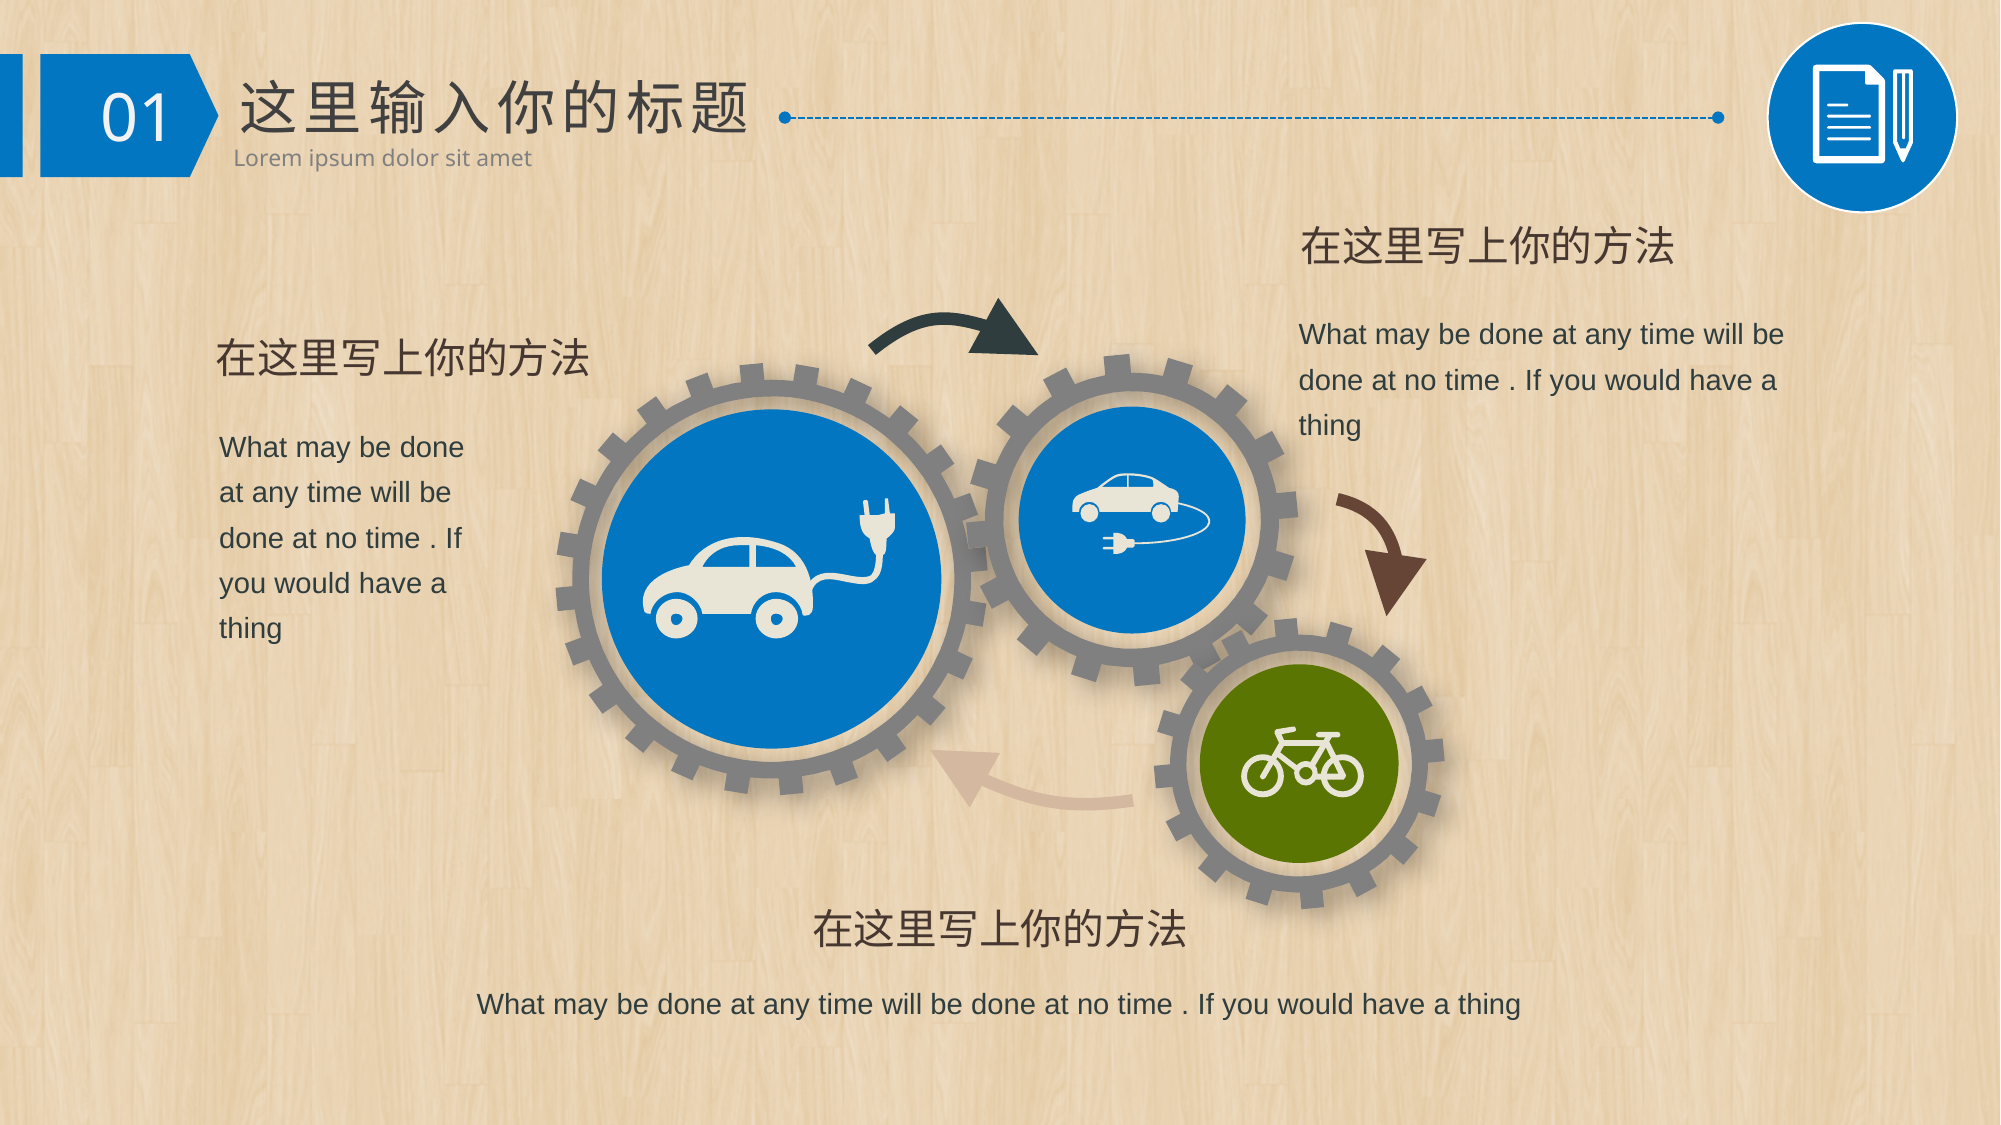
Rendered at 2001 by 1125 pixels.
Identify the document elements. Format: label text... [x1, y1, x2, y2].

text_box [966, 353, 1299, 687]
text_box 在这里写上你的方法 [797, 895, 1203, 960]
text_box What may be done at any time will be done at no time . If you would have a thing [1283, 297, 1815, 449]
text_box [555, 363, 984, 796]
text_box [1153, 618, 1445, 910]
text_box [635, 498, 895, 639]
text_box [1199, 664, 1399, 864]
text_box [871, 320, 1039, 450]
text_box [1241, 725, 1364, 798]
text_box What may be done at any time will be done at no time . If you would have a thing [204, 410, 487, 653]
text_box 在这里写上你的方法 [1285, 212, 1692, 278]
picture [0, 0, 2001, 1125]
text_box [930, 553, 1134, 804]
text_box [1018, 406, 1246, 634]
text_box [1071, 471, 1211, 554]
text_box What may be done at any time will be done at no time . If you would have a thing [452, 967, 1548, 1028]
text_box 在这里写上你的方法 [200, 324, 607, 390]
text_box [601, 409, 942, 749]
text_box [1319, 499, 1405, 617]
